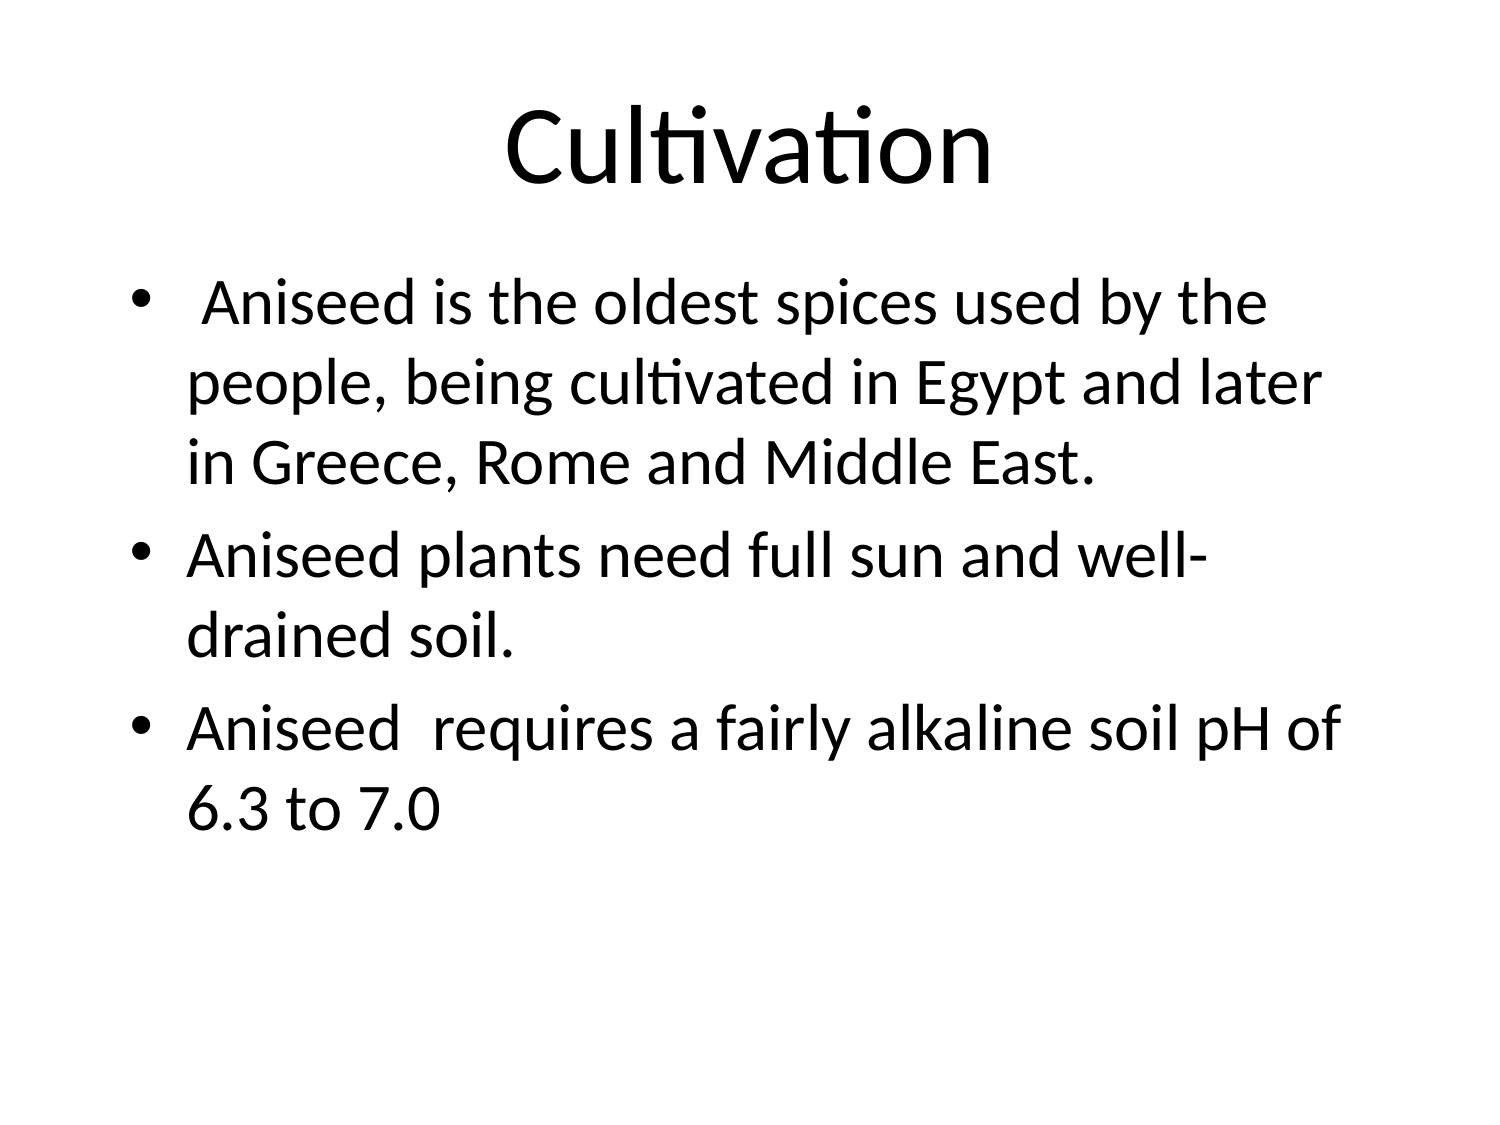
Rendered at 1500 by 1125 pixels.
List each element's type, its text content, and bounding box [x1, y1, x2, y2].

list Aniseed is the oldest spices used by the people, being cultivated in Egypt and later in Greece, Rome and Middle East. Aniseed plants need full sun and well-drained soil. Aniseed requires a fairly alkaline soil pH of 6.3 to 7.0 [114, 249, 1386, 1088]
title Cultivation [75, 45, 1425, 233]
